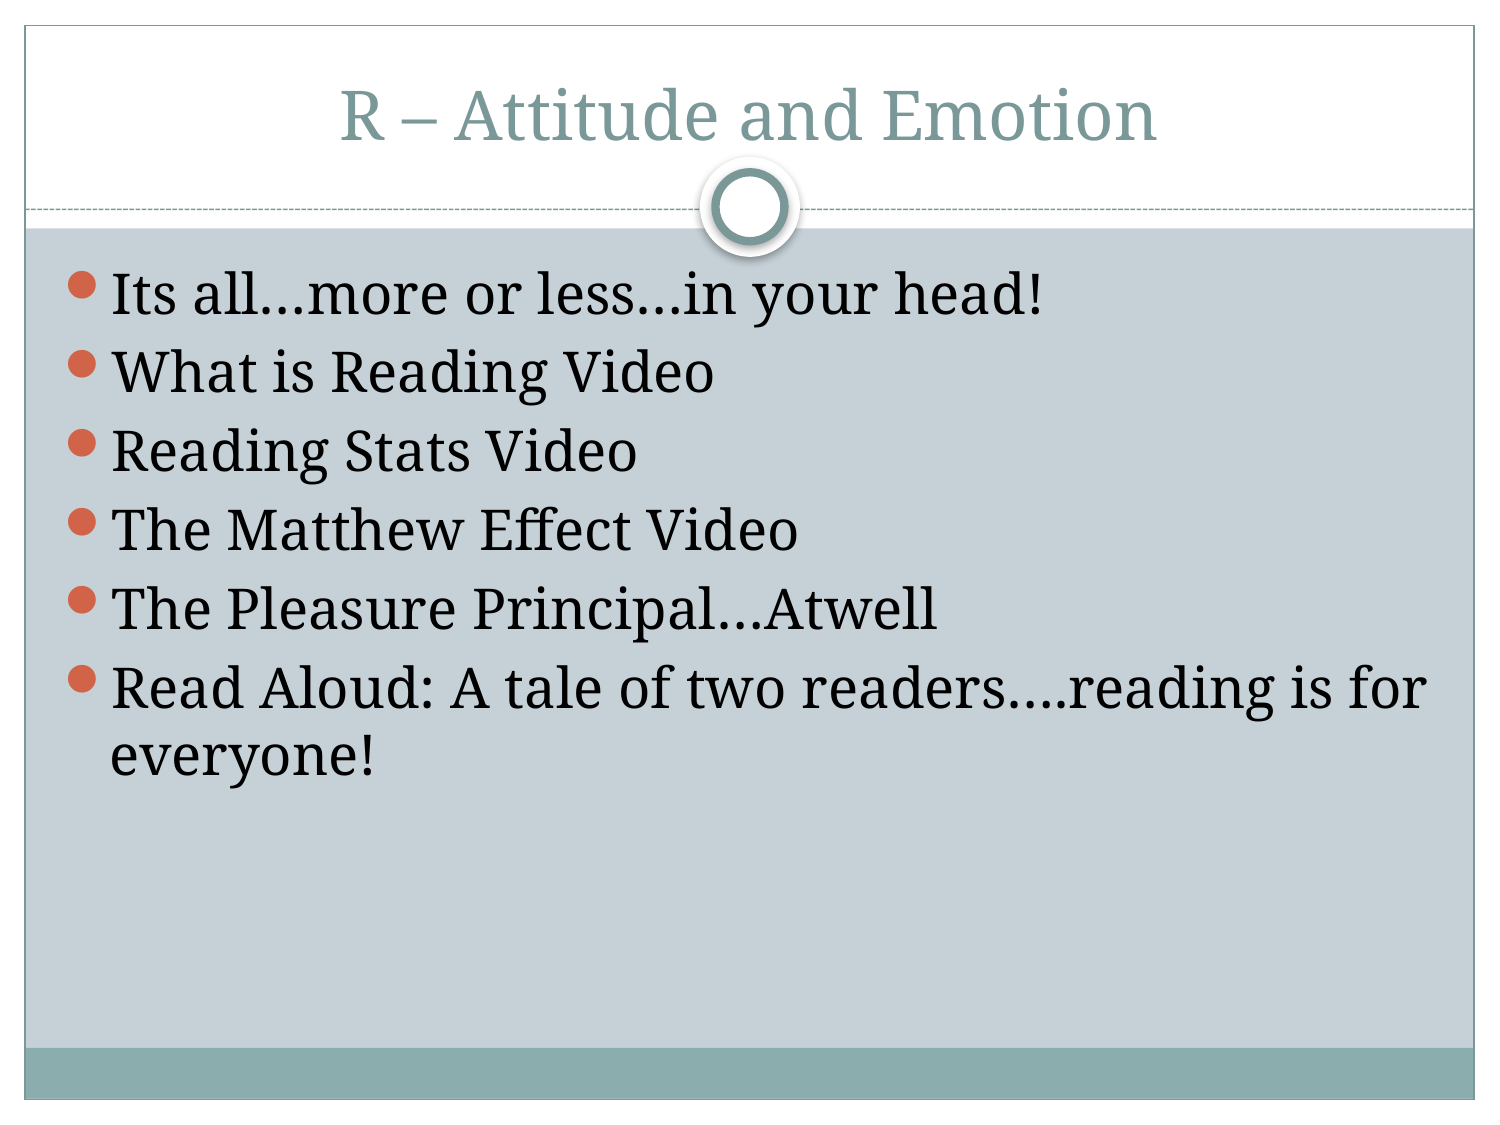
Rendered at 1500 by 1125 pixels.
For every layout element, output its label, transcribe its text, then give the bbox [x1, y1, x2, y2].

title R – Attitude and Emotion [49, 37, 1450, 162]
list Its all…more or less…in your head! What is Reading Video Reading Stats Video The Matthew Effect Video The Pleasure Principal…Atwell Read Aloud: A tale of two readers….reading is for everyone! [49, 250, 1445, 1001]
